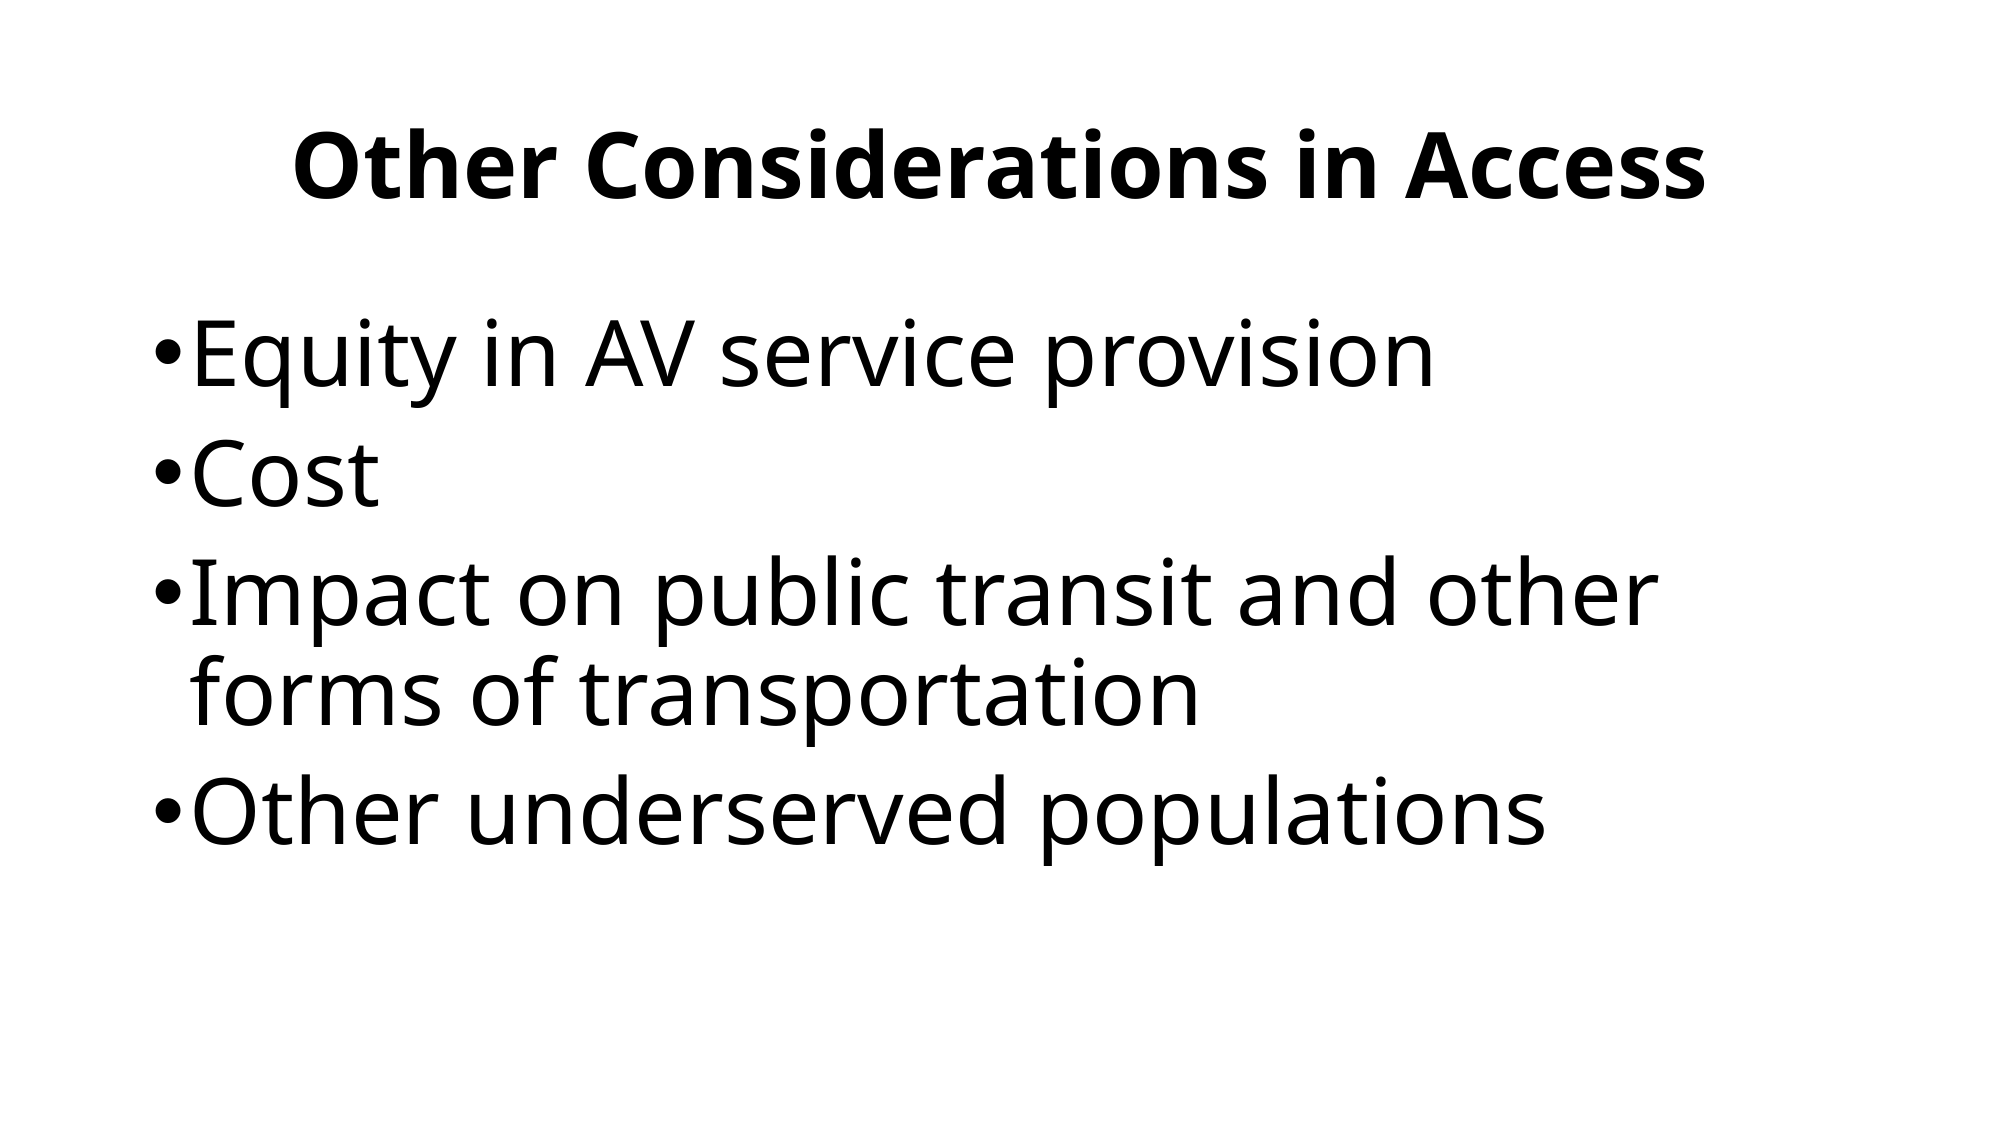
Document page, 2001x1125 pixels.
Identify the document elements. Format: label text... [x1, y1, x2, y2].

list Equity in AV service provision Cost Impact on public transit and other forms of transportation Other underserved populations [137, 299, 1863, 1014]
title Other Considerations in Access [137, 59, 1863, 278]
